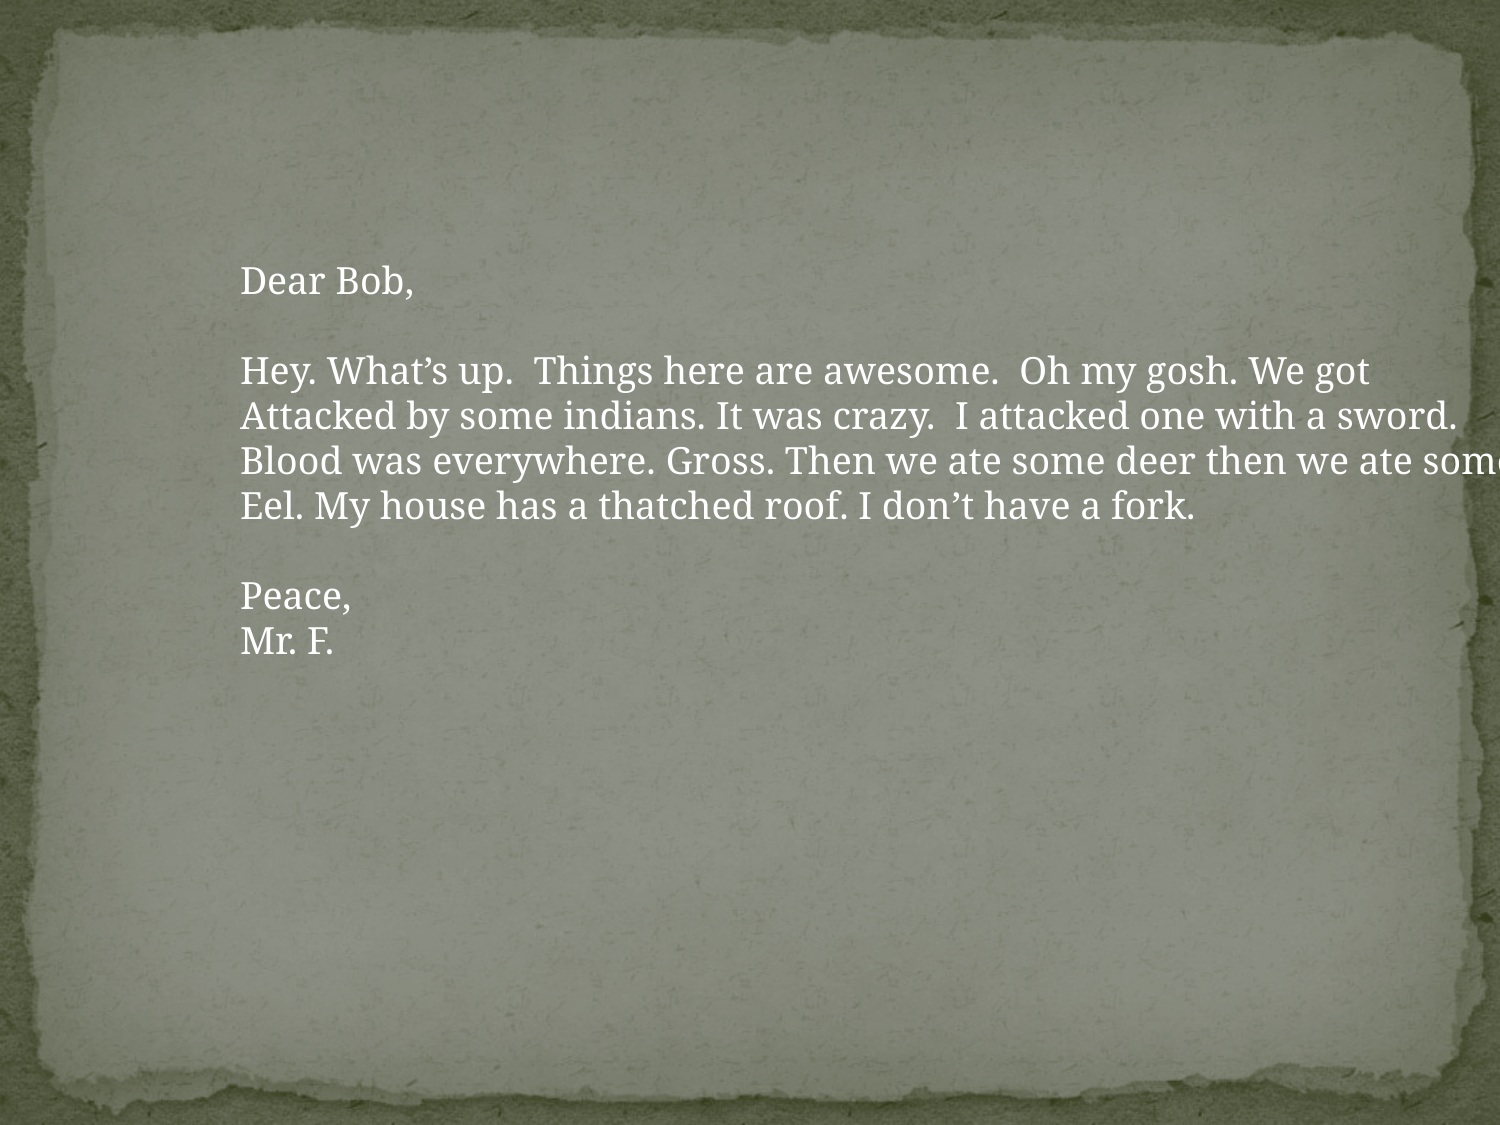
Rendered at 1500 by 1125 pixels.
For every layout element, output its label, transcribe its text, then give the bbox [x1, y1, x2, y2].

text_box Dear Bob, Hey. What’s up. Things here are awesome. Oh my gosh. We got Attacked by some indians. It was crazy. I attacked one with a sword. Blood was everywhere. Gross. Then we ate some deer then we ate some Eel. My house has a thatched roof. I don’t have a fork. Peace, Mr. F. [225, 249, 1500, 670]
